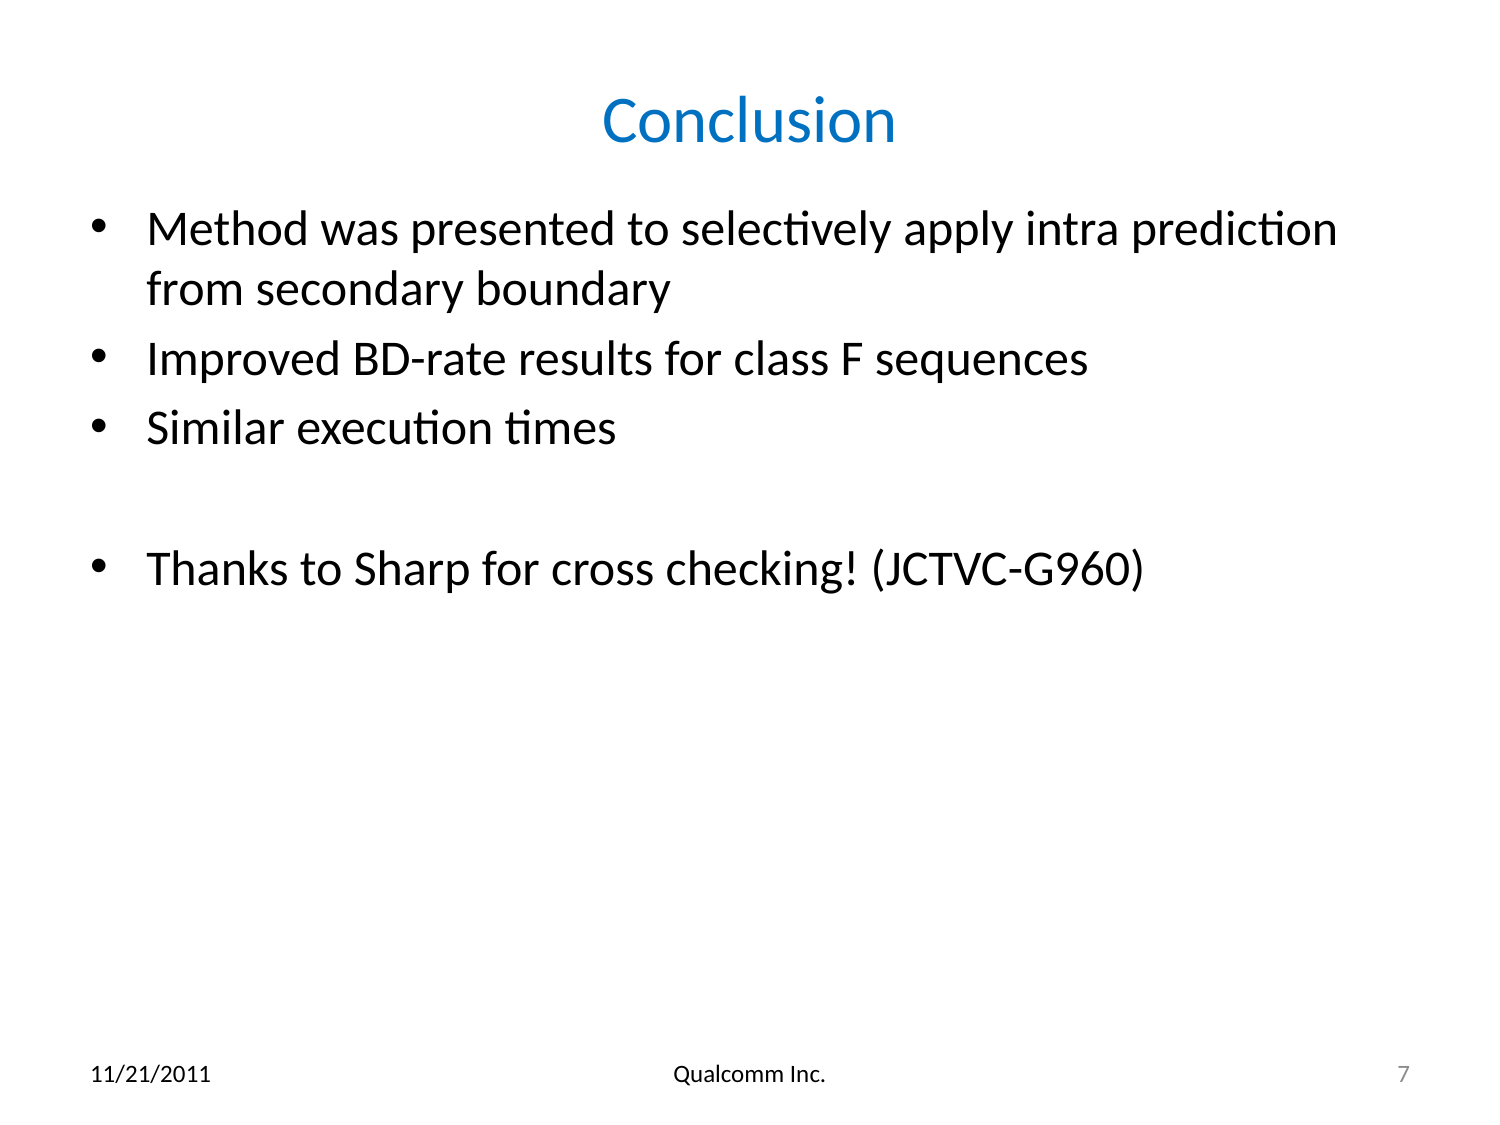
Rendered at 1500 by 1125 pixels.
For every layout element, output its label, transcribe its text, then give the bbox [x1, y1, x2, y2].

title Conclusion [75, 45, 1425, 187]
list Method was presented to selectively apply intra prediction from secondary boundary Improved BD-rate results for class F sequences Similar execution times Thanks to Sharp for cross checking! (JCTVC-G960) [75, 187, 1425, 1005]
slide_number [75, 1042, 425, 1103]
footer Qualcomm Inc. [512, 1042, 988, 1103]
slide_number 7 [1074, 1042, 1425, 1103]
